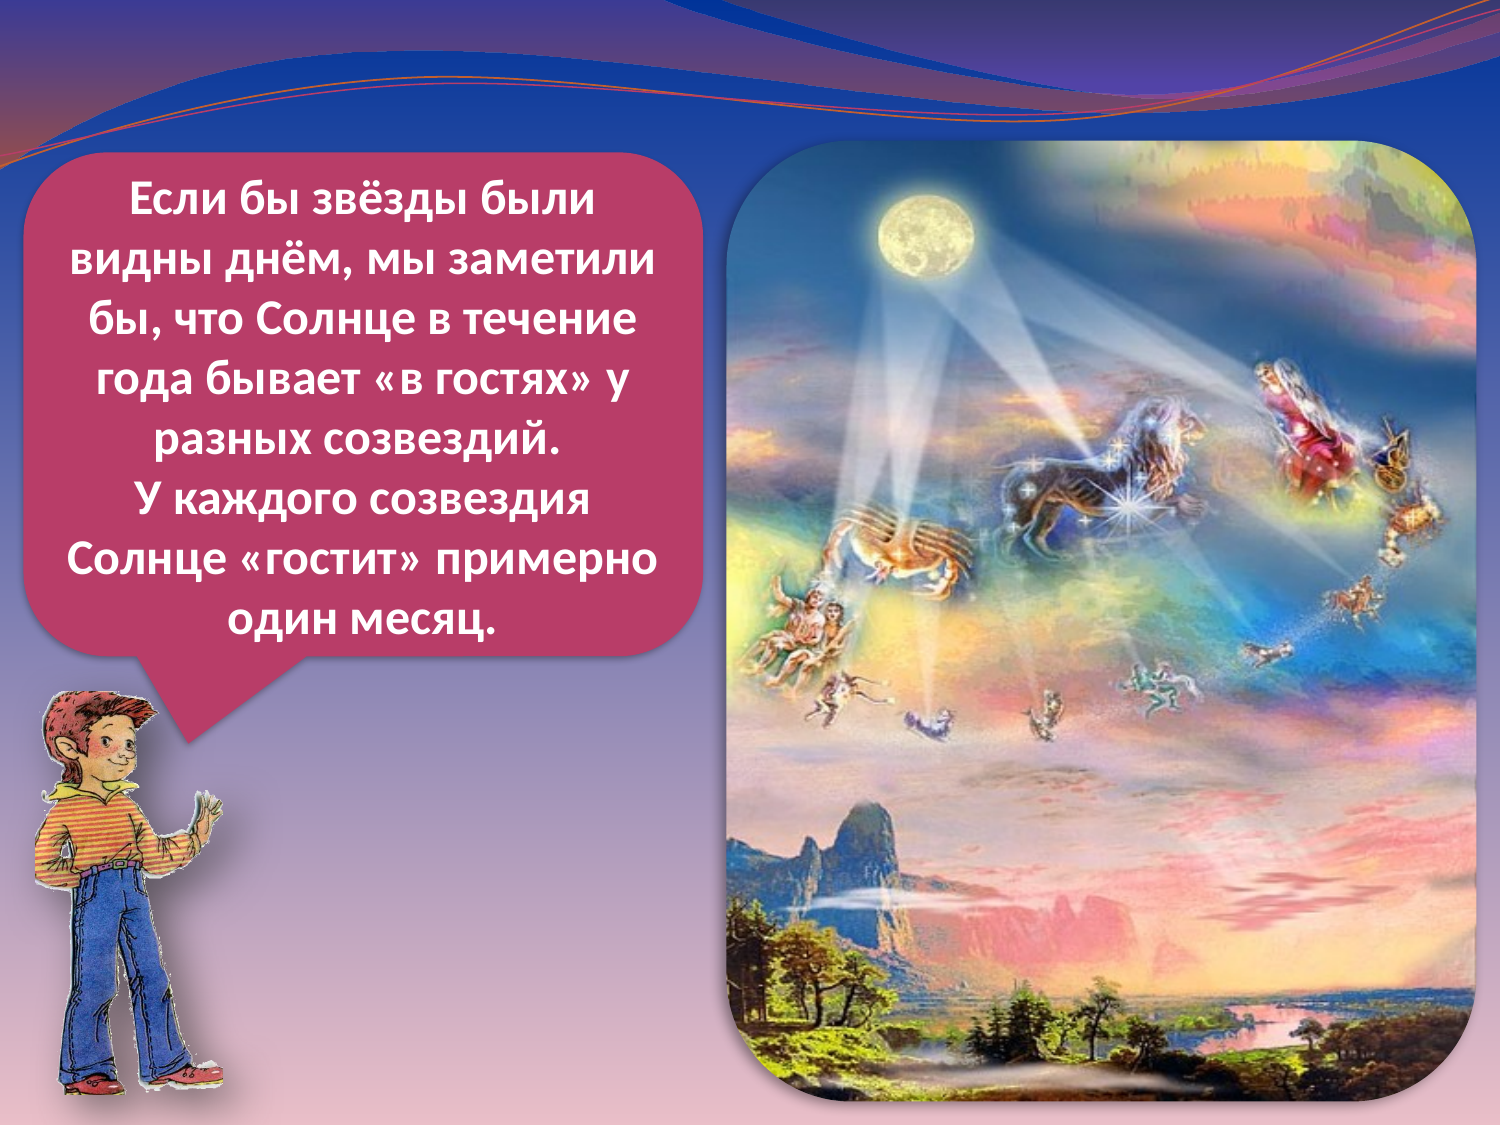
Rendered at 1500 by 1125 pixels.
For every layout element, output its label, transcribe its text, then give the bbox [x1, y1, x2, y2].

picture [726, 140, 1477, 1102]
picture [34, 691, 223, 1095]
text_box Если бы звёзды были видны днём, мы заметили бы, что Солнце в течение года бывает «в гостях» у разных созвездий. У каждого созвездия Солнце «гостит» примерно один месяц. [21, 150, 706, 717]
